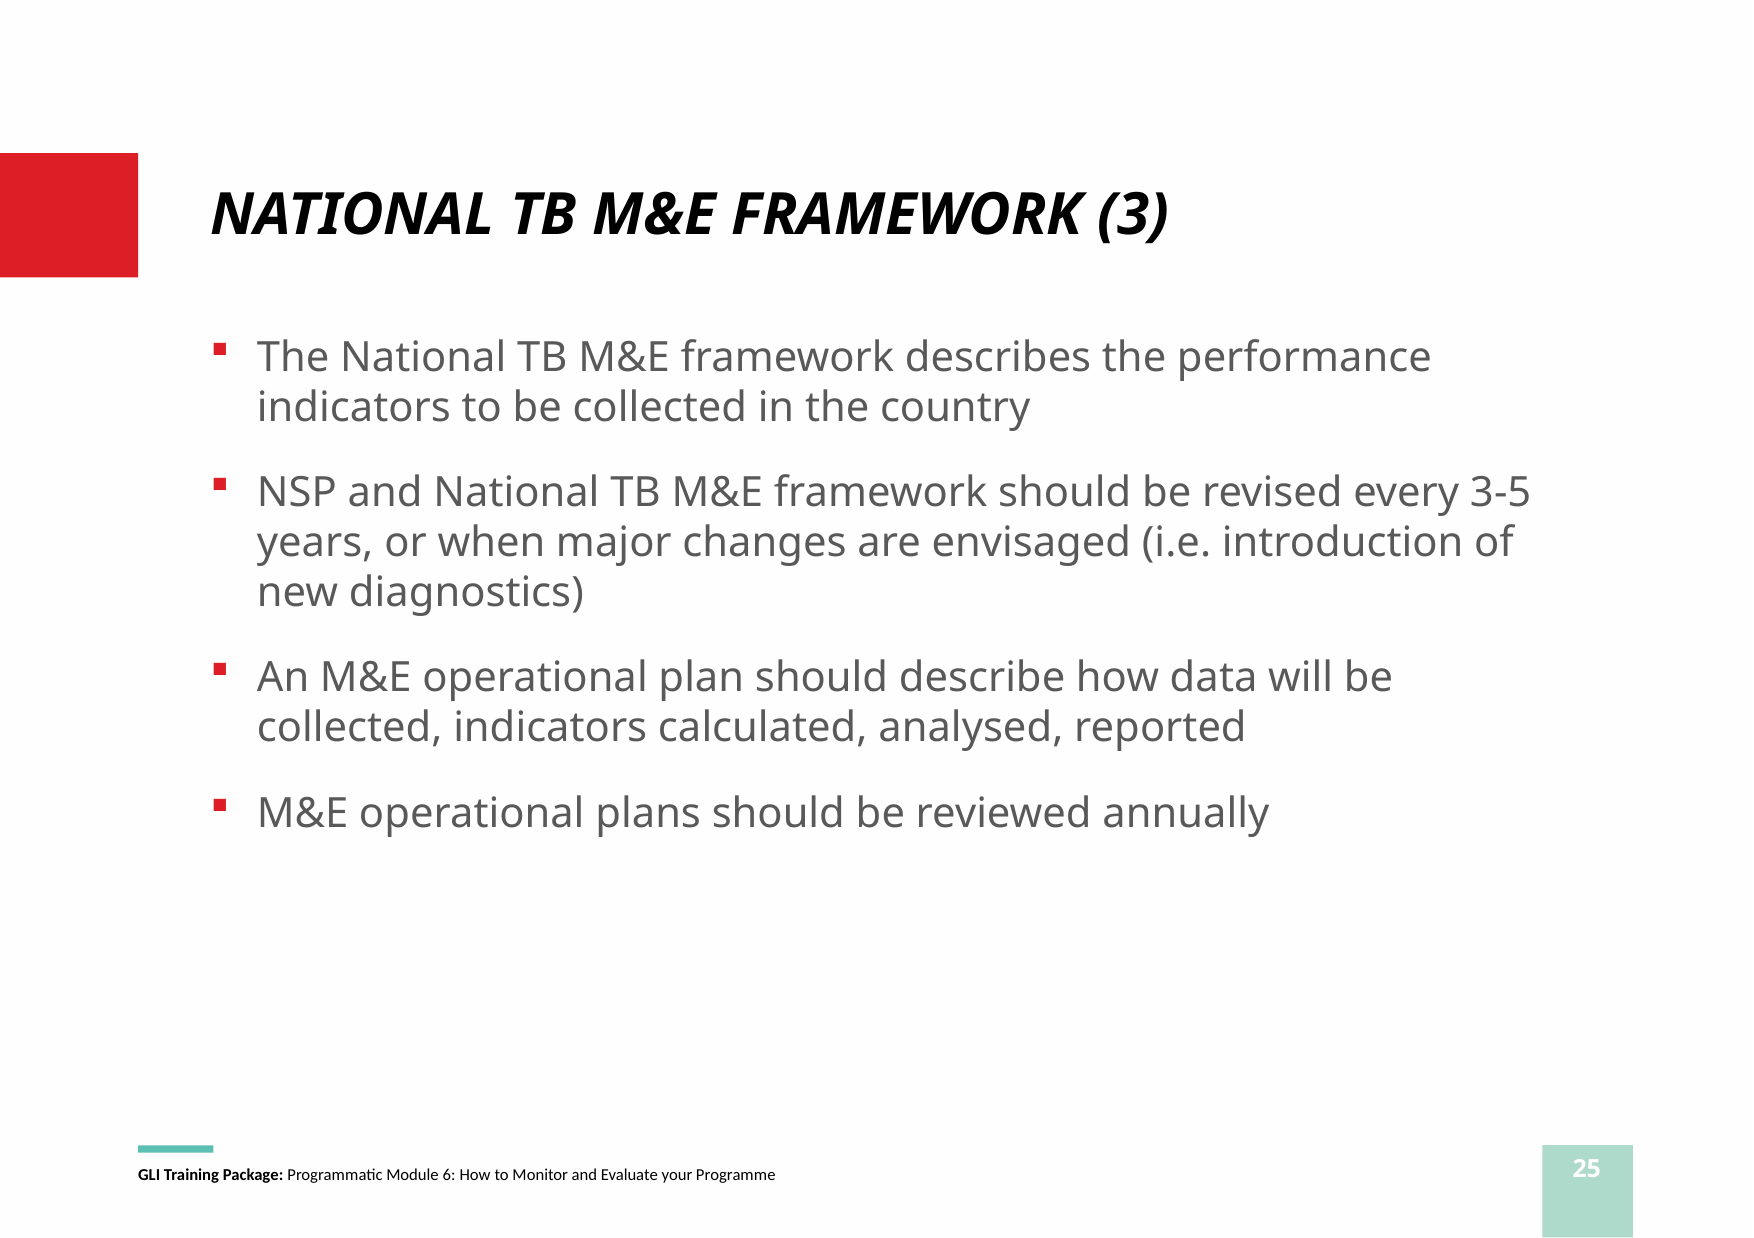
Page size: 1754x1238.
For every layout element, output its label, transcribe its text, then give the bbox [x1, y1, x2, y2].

list The National TB M&E framework describes the performance indicators to be collected in the country NSP and National TB M&E framework should be revised every 3-5 years, or when major changes are envisaged (i.e. introduction of new diagnostics) An M&E operational plan should describe how data will be collected, indicators calculated, analysed, reported M&E operational plans should be reviewed annually [210, 329, 1543, 1085]
title NATIONAL TB M&E FRAMEWORK (3) [210, 153, 1543, 278]
